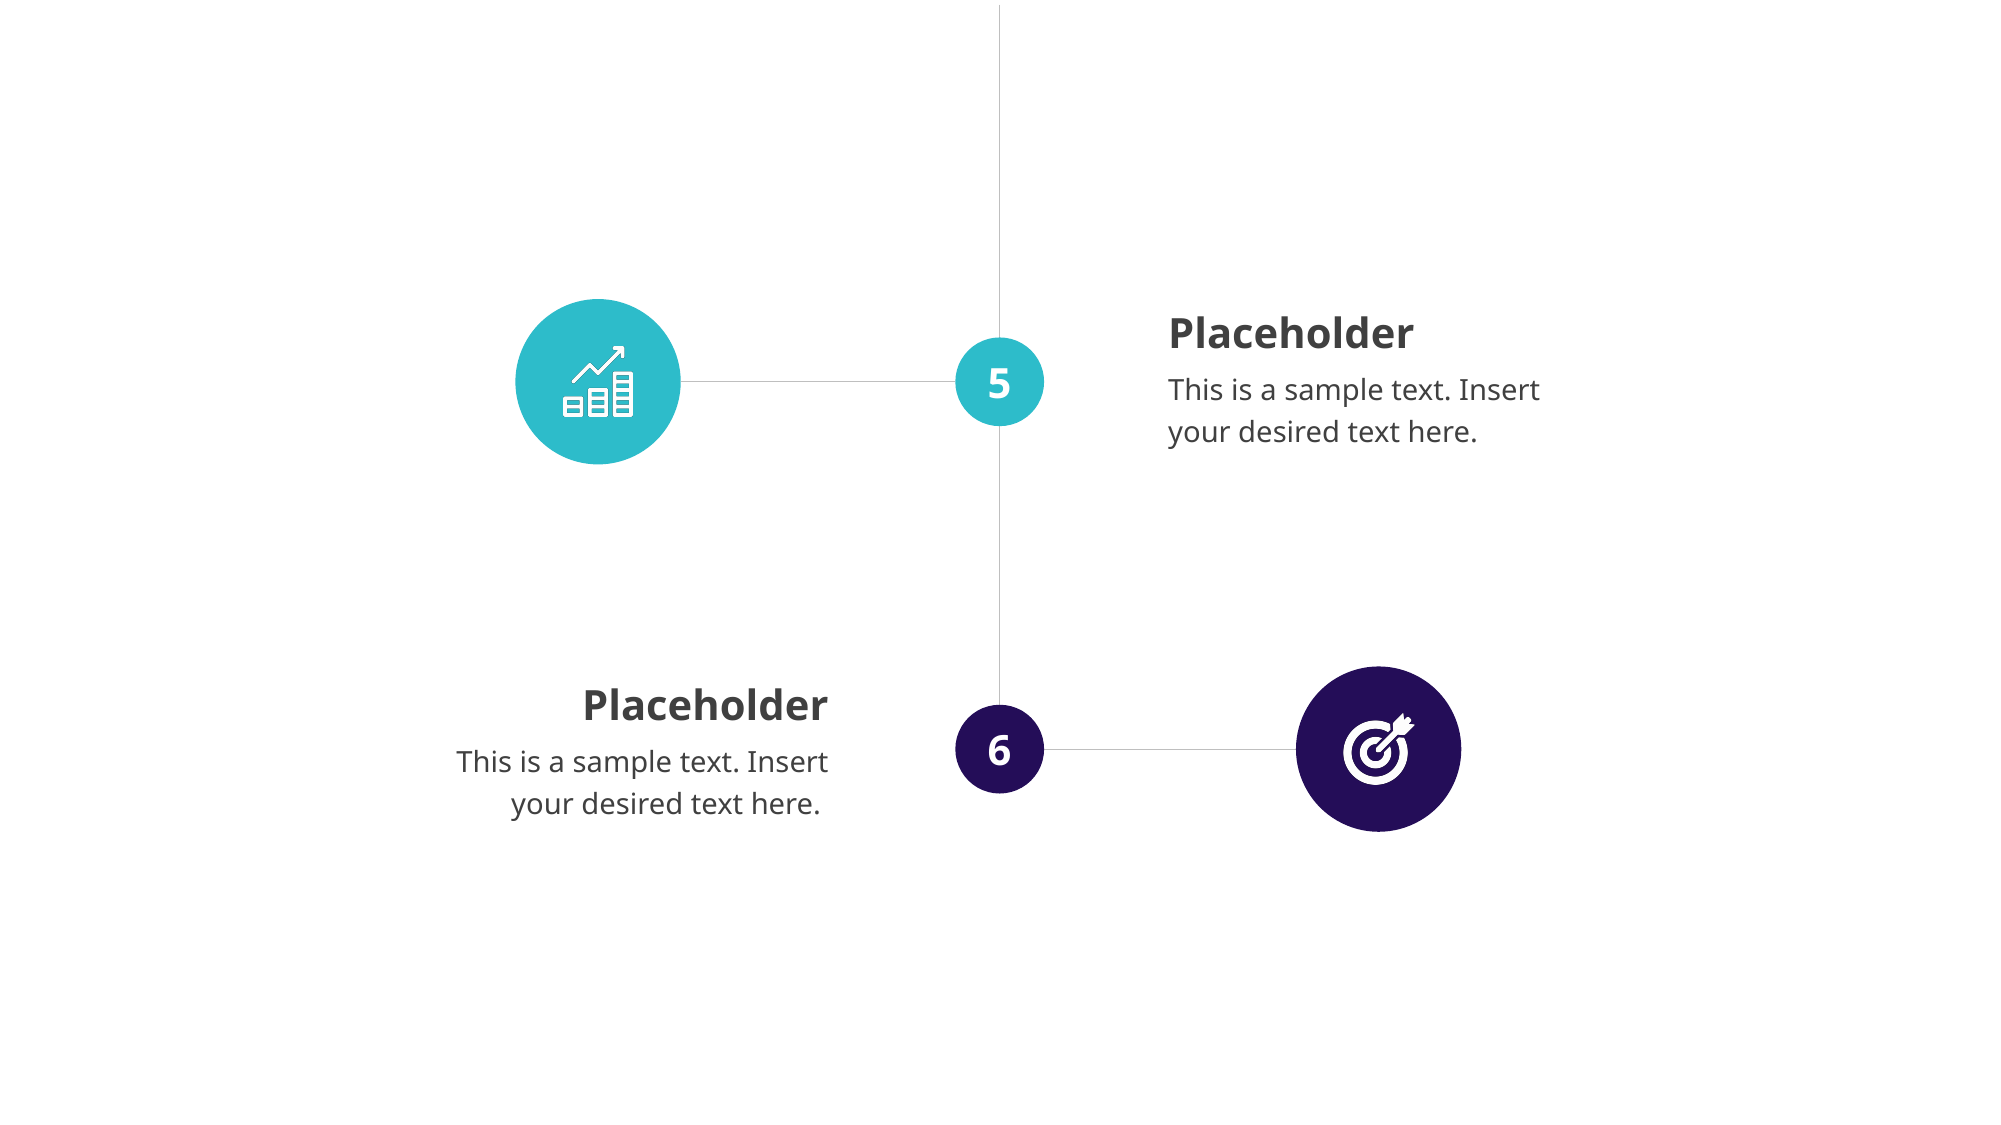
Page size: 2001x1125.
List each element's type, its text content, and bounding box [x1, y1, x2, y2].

text_box Placeholder [1153, 289, 1592, 365]
text_box Placeholder [404, 661, 844, 737]
text_box 5 [954, 336, 999, 428]
picture [563, 346, 633, 417]
text_box [1294, 665, 1463, 833]
text_box 6 [954, 703, 1046, 795]
text_box This is a sample text. Insert your desired text here. [1153, 365, 1592, 456]
picture [1343, 713, 1415, 785]
text_box This is a sample text. Insert your desired text here. [404, 737, 844, 828]
text_box [514, 298, 682, 466]
text_box 5 [1000, 336, 1046, 428]
